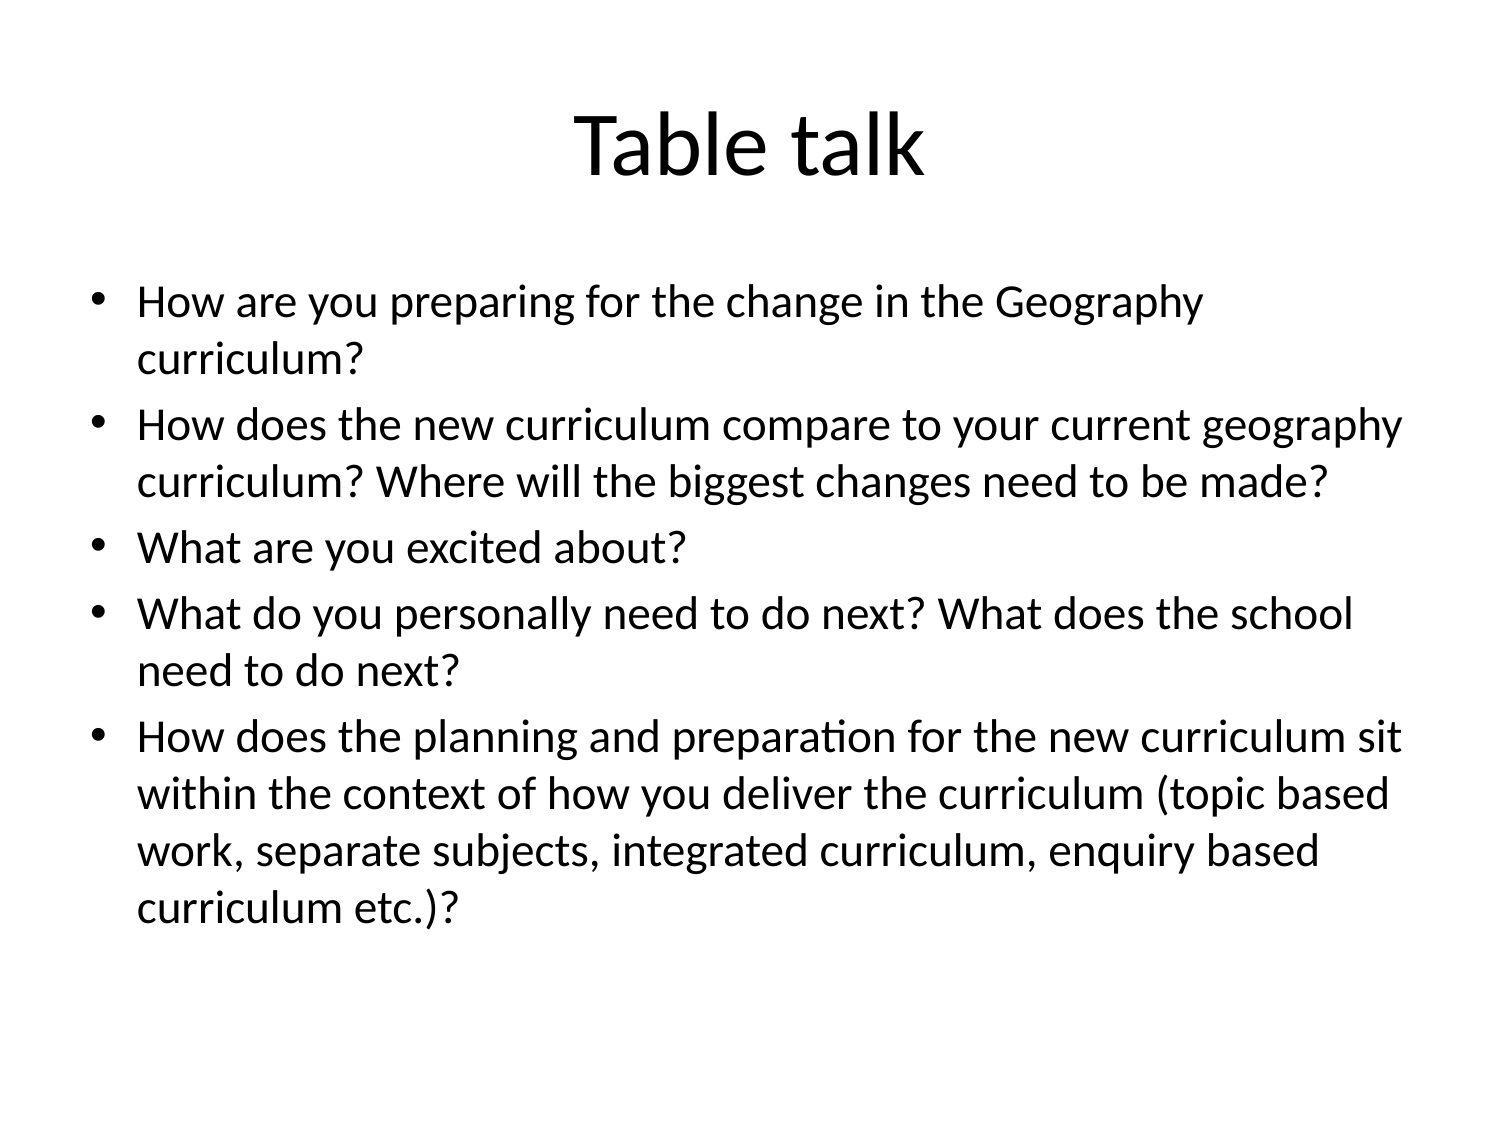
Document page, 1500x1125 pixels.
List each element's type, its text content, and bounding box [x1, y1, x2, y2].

title Table talk [75, 45, 1425, 233]
list How are you preparing for the change in the Geography curriculum? How does the new curriculum compare to your current geography curriculum? Where will the biggest changes need to be made? What are you excited about? What do you personally need to do next? What does the school need to do next? How does the planning and preparation for the new curriculum sit within the context of how you deliver the curriculum (topic based work, separate subjects, integrated curriculum, enquiry based curriculum etc.)? [75, 262, 1425, 1005]
